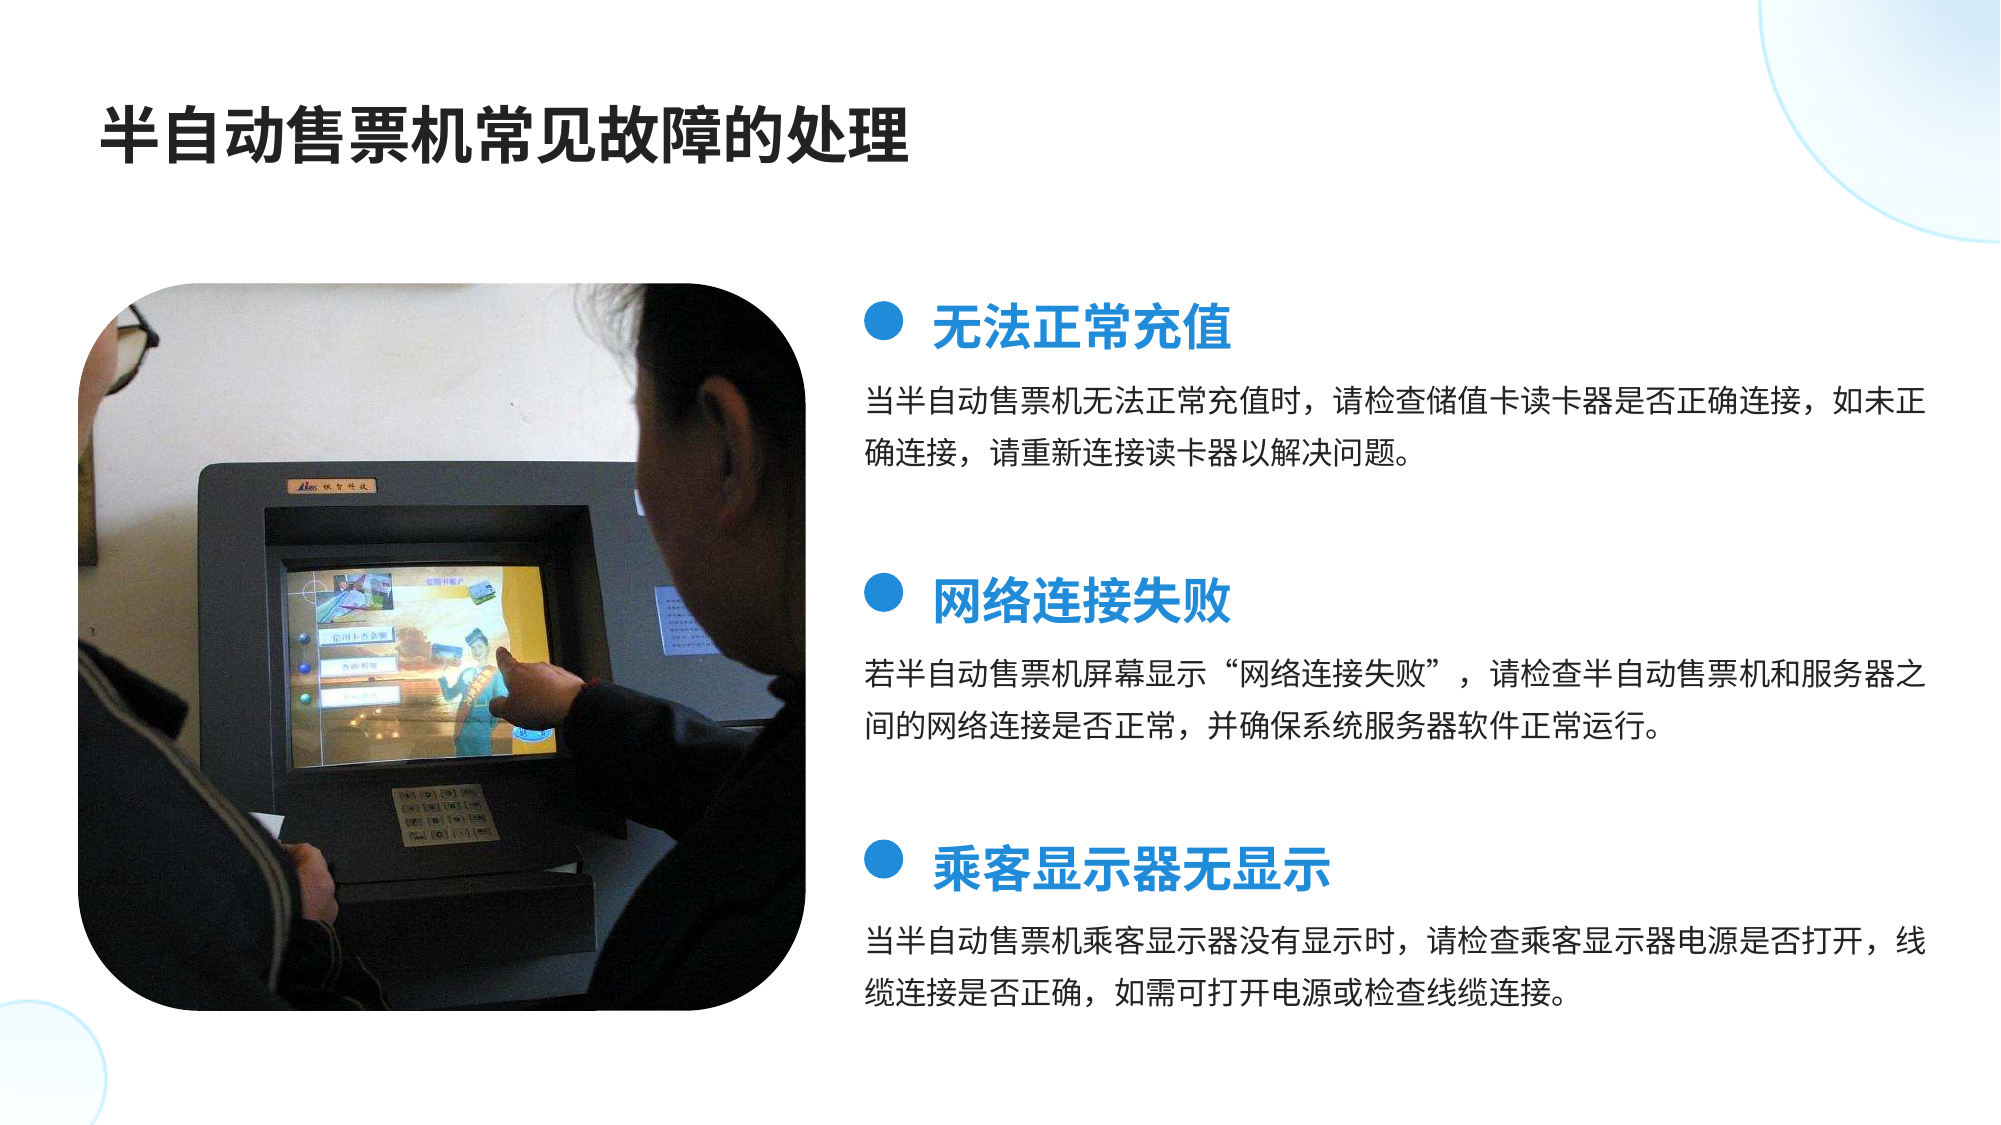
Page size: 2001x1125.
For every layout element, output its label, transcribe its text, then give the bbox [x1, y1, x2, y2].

text_box 无法正常充值 [912, 266, 1897, 366]
text_box 网络连接失败 [912, 535, 1897, 639]
text_box [864, 301, 904, 341]
text_box 半自动售票机常见故障的处理 [78, 43, 1922, 194]
text_box [864, 572, 904, 612]
picture [0, 0, 2001, 1125]
text_box 若半自动售票机屏幕显示“网络连接失败”，请检查半自动售票机和服务器之间的网络连接是否正常，并确保系统服务器软件正常运行。 [864, 639, 1927, 790]
text_box 乘客显示器无显示 [912, 800, 1897, 906]
text_box 当半自动售票机无法正常充值时，请检查储值卡读卡器是否正确连接，如未正确连接，请重新连接读卡器以解决问题。 [864, 366, 1927, 517]
text_box [864, 839, 904, 879]
text_box 当半自动售票机乘客显示器没有显示时，请检查乘客显示器电源是否打开，线缆连接是否正确，如需可打开电源或检查线缆连接。 [864, 906, 1927, 1057]
